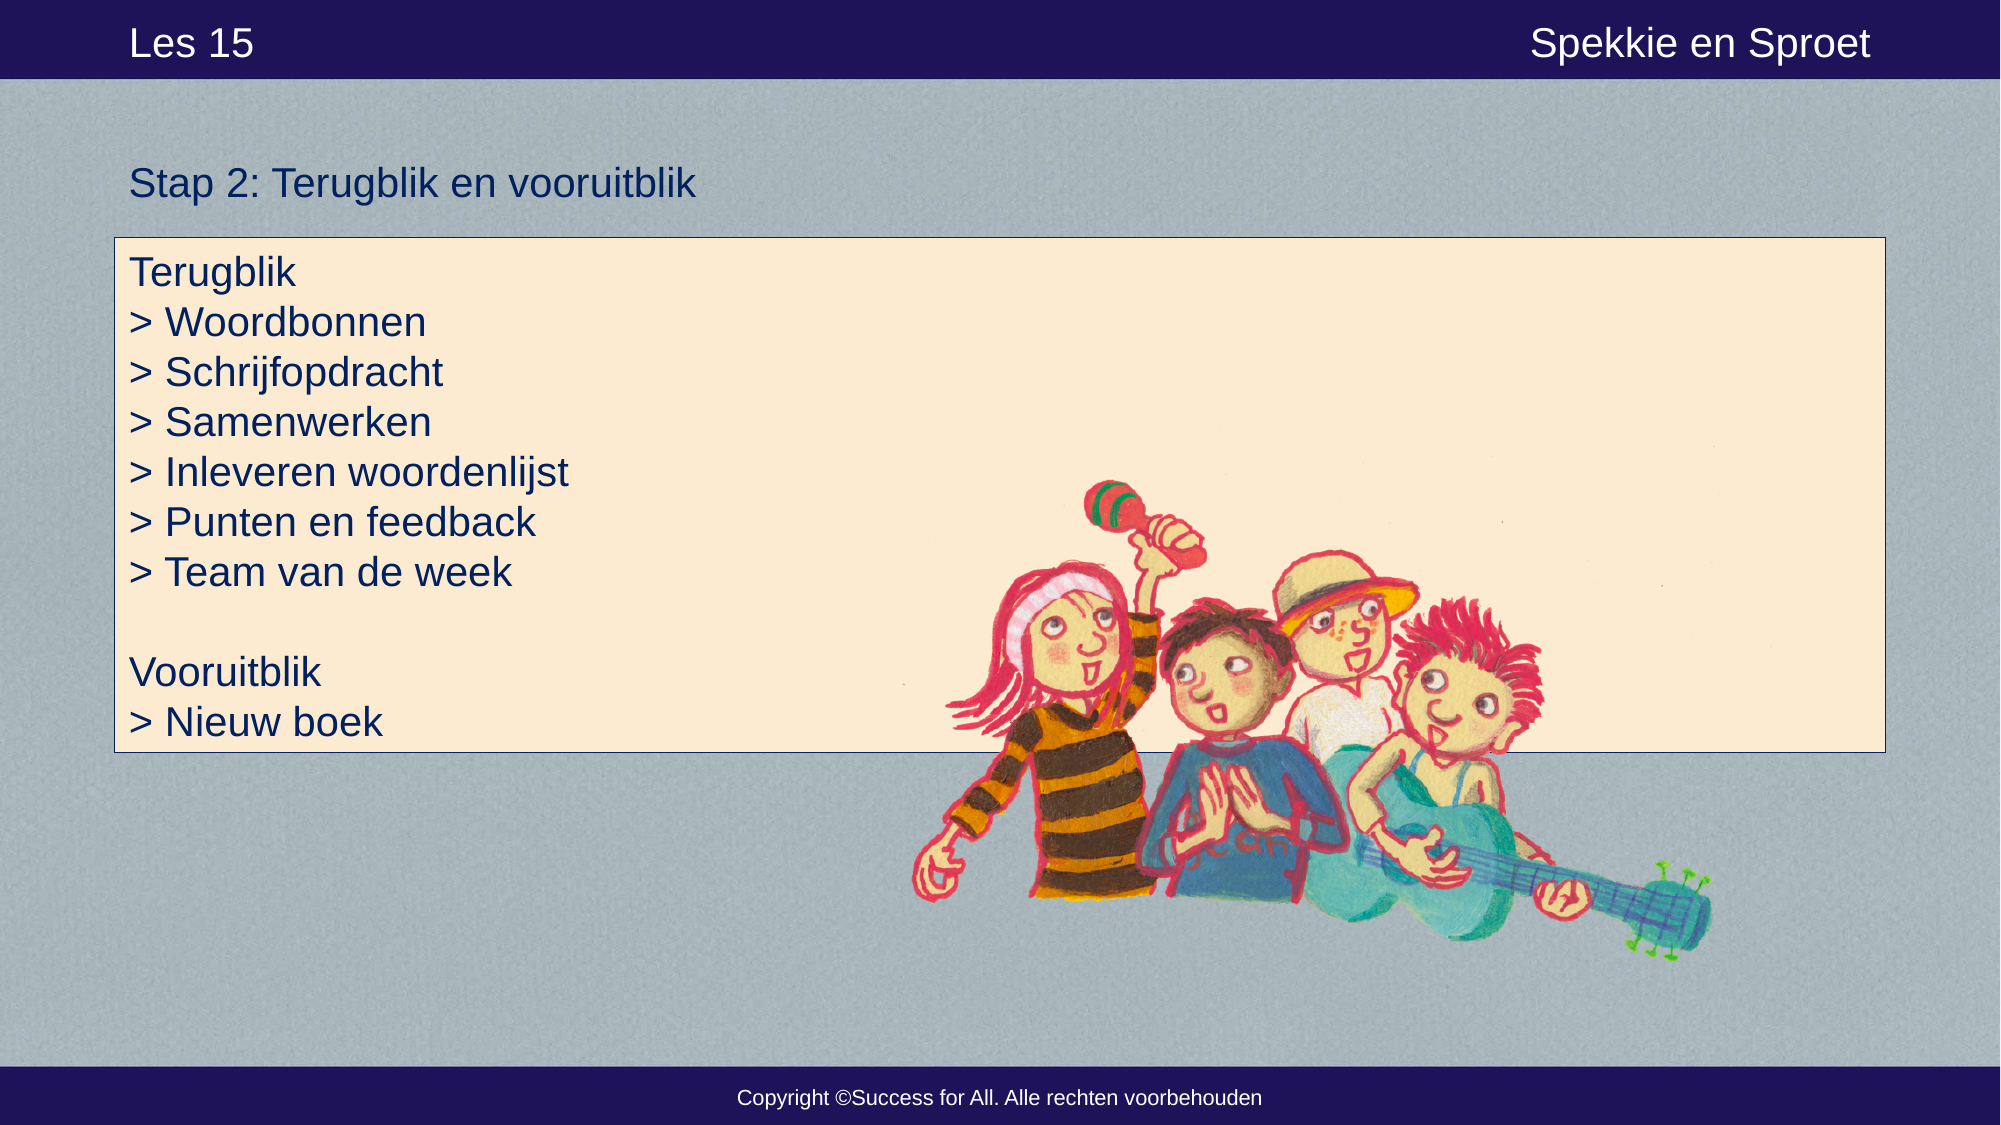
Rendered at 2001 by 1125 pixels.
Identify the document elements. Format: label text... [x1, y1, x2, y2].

picture [0, 0, 2001, 1125]
text_box Terugblik > Woordbonnen > Schrijfopdracht > Samenwerken > Inleveren woordenlijst > Punten en feedback > Team van de week Vooruitblik > Nieuw boek [114, 237, 1886, 753]
text_box Copyright ©Success for All. Alle rechten voorbehouden [0, 1076, 2000, 1125]
text_box Les 15 [114, 8, 354, 73]
text_box Spekkie en Sproet [999, 8, 1886, 73]
text_box Stap 2: Terugblik en vooruitblik [113, 148, 1635, 214]
